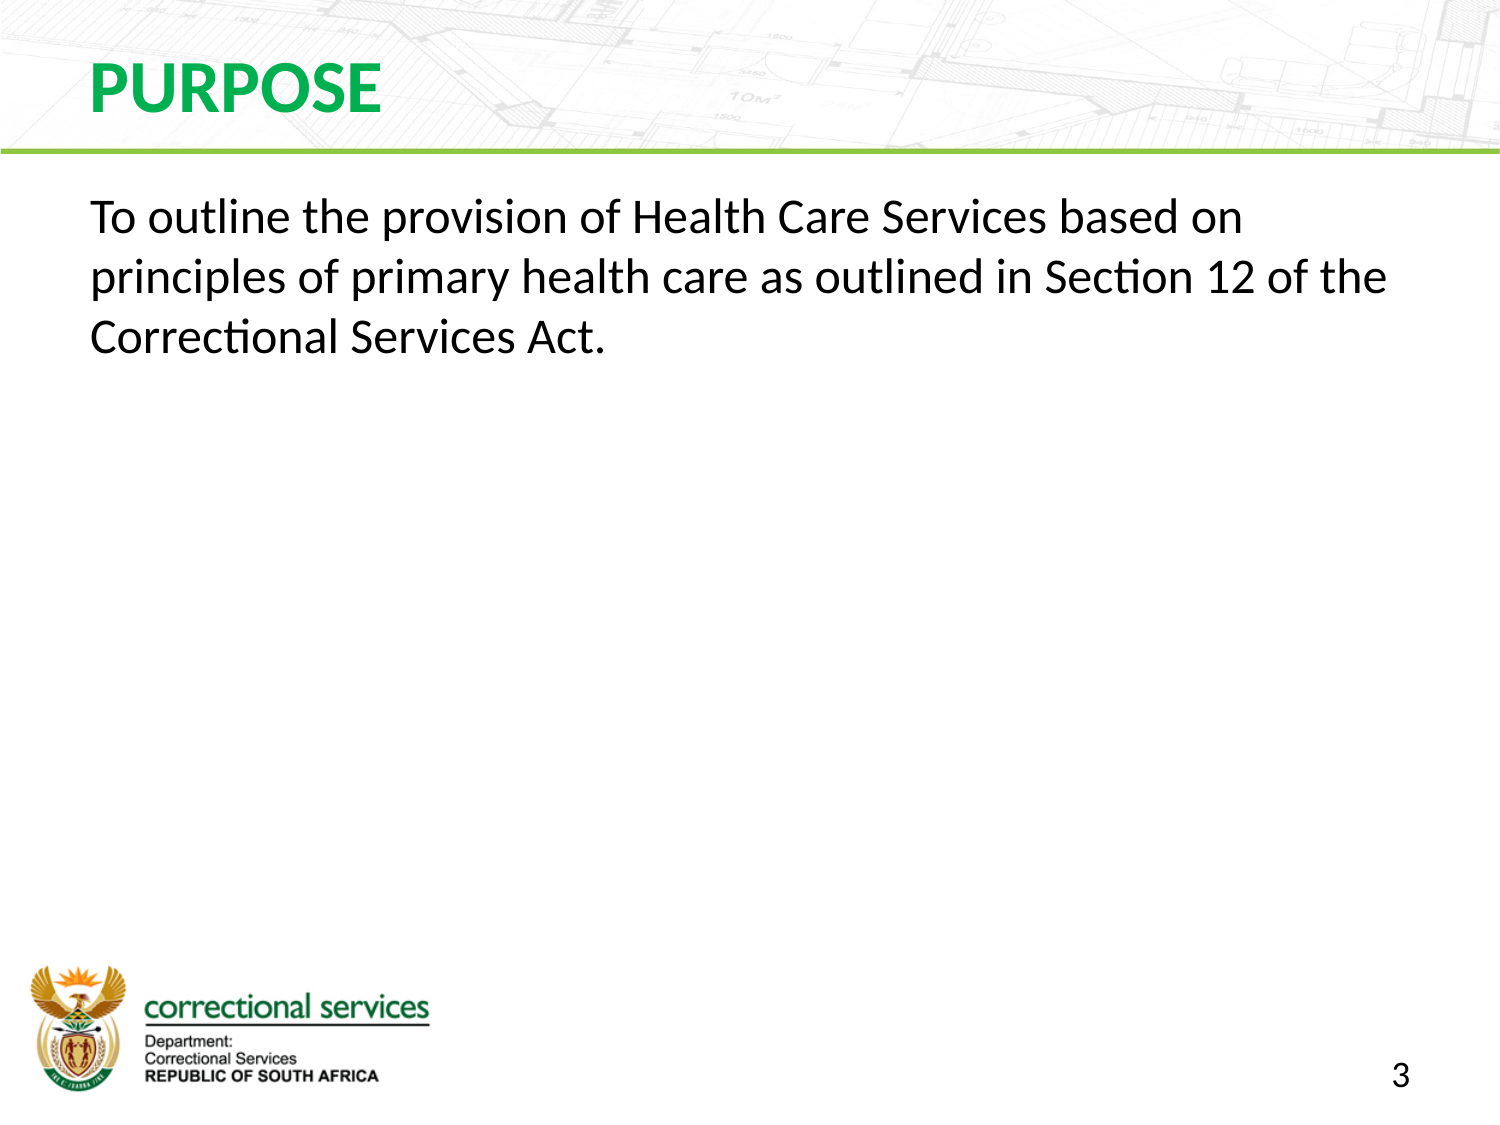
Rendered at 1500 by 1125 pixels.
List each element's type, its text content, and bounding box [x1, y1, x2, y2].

picture [0, 0, 1500, 154]
picture [0, 936, 481, 1125]
text_box PURPOSE [74, 30, 1425, 136]
list To outline the provision of Health Care Services based on principles of primary health care as outlined in Section 12 of the Correctional Services Act. [75, 175, 1425, 1013]
slide_number 3 [1074, 1042, 1425, 1103]
